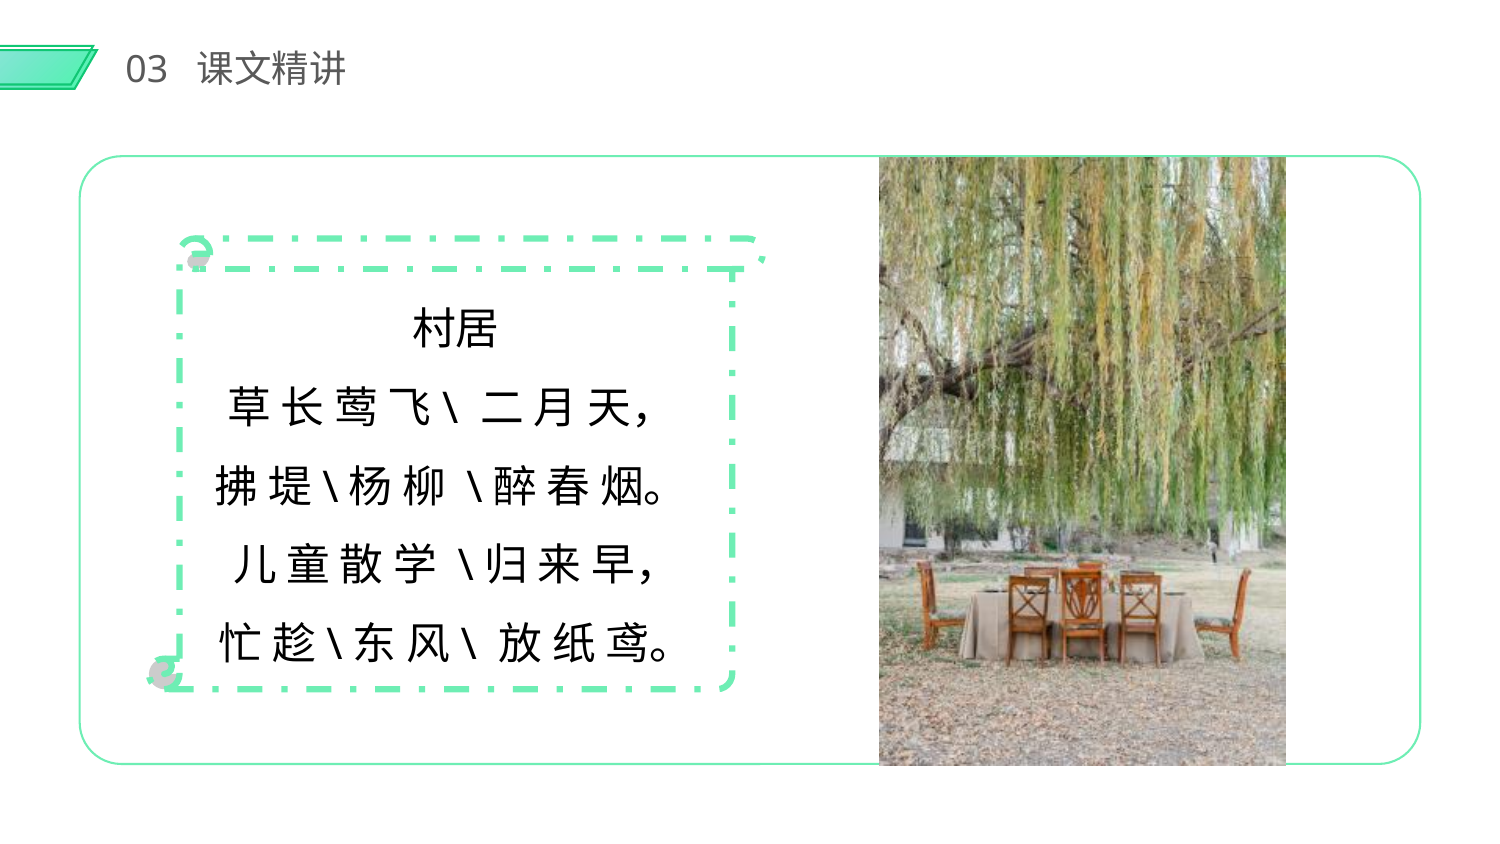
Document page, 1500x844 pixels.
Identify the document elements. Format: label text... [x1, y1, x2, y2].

picture [879, 157, 1286, 766]
list 03 课文精讲 [114, 44, 507, 99]
text_box 村居 草 长 莺 飞\ 二 月 天， 拂 堤\杨 柳 \醉 春 烟。 儿 童 散 学 \归 来 早， 忙 趁\东 风\ 放 纸 鸢。 [164, 238, 763, 690]
